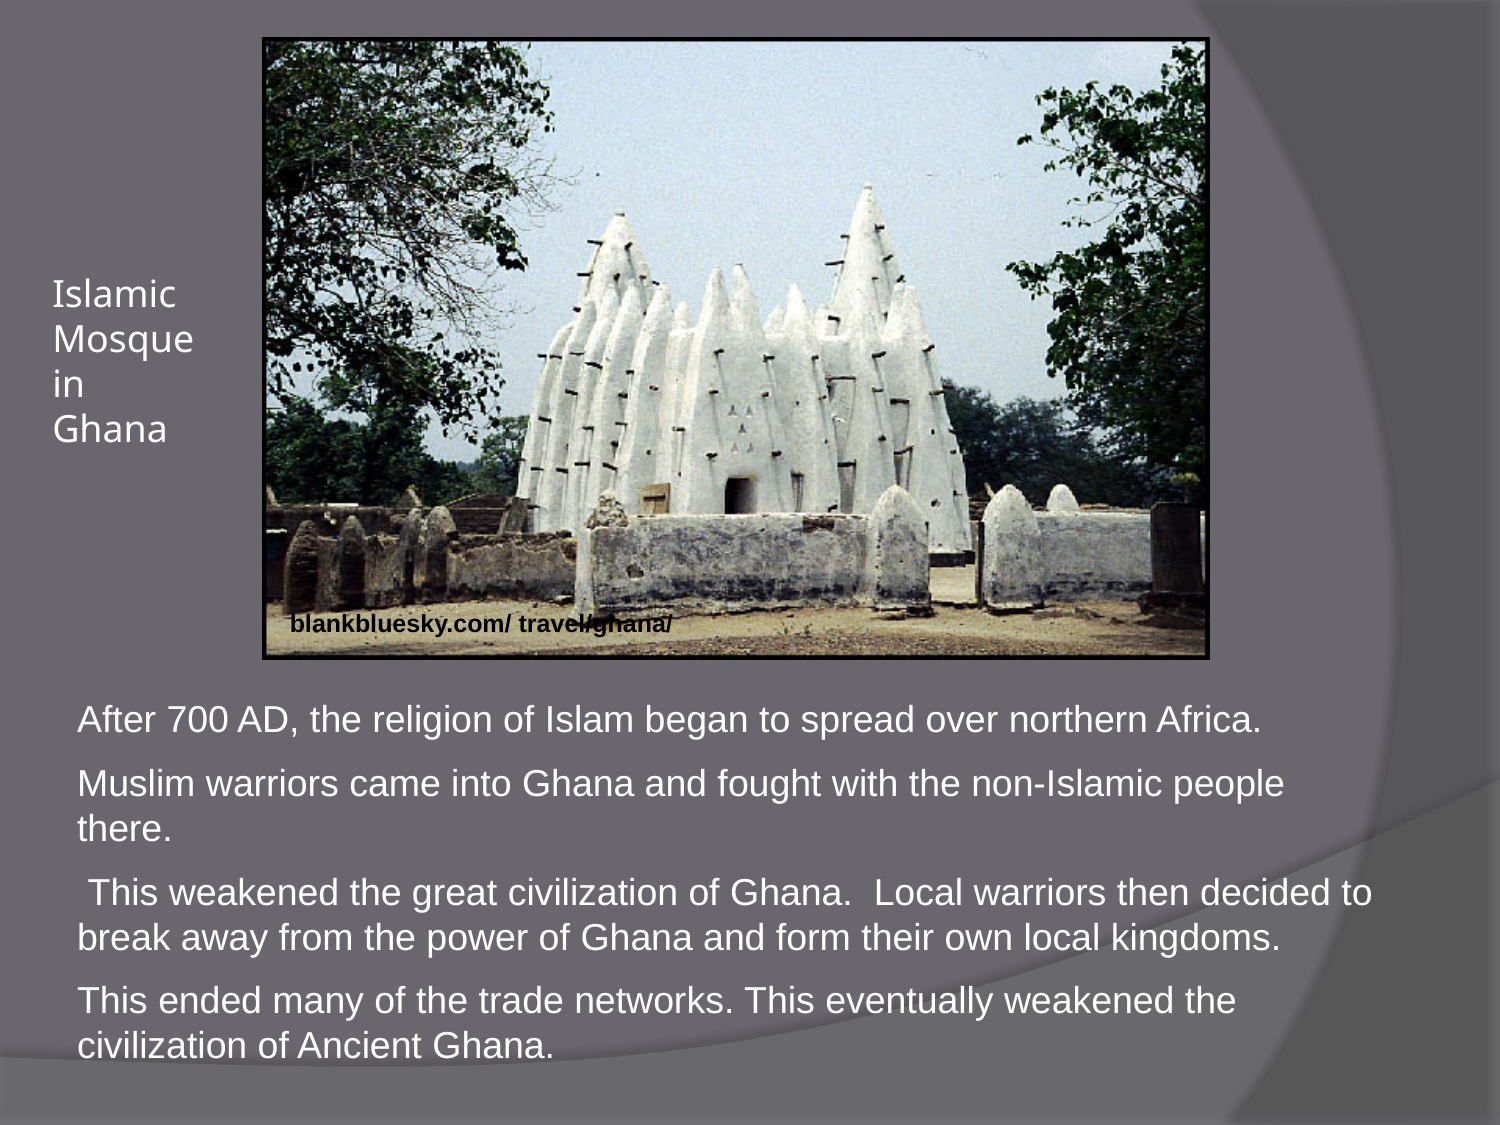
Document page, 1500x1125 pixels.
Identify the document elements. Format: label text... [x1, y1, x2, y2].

text_box Islamic Mosque in Ghana [37, 262, 225, 458]
text_box After 700 AD, the religion of Islam began to spread over northern Africa. Muslim warriors came into Ghana and fought with the non-Islamic people there. This weakened the great civilization of Ghana. Local warriors then decided to break away from the power of Ghana and form their own local kingdoms. This ended many of the trade networks. This eventually weakened the civilization of Ancient Ghana. [62, 687, 1400, 1074]
picture [262, 37, 1210, 660]
